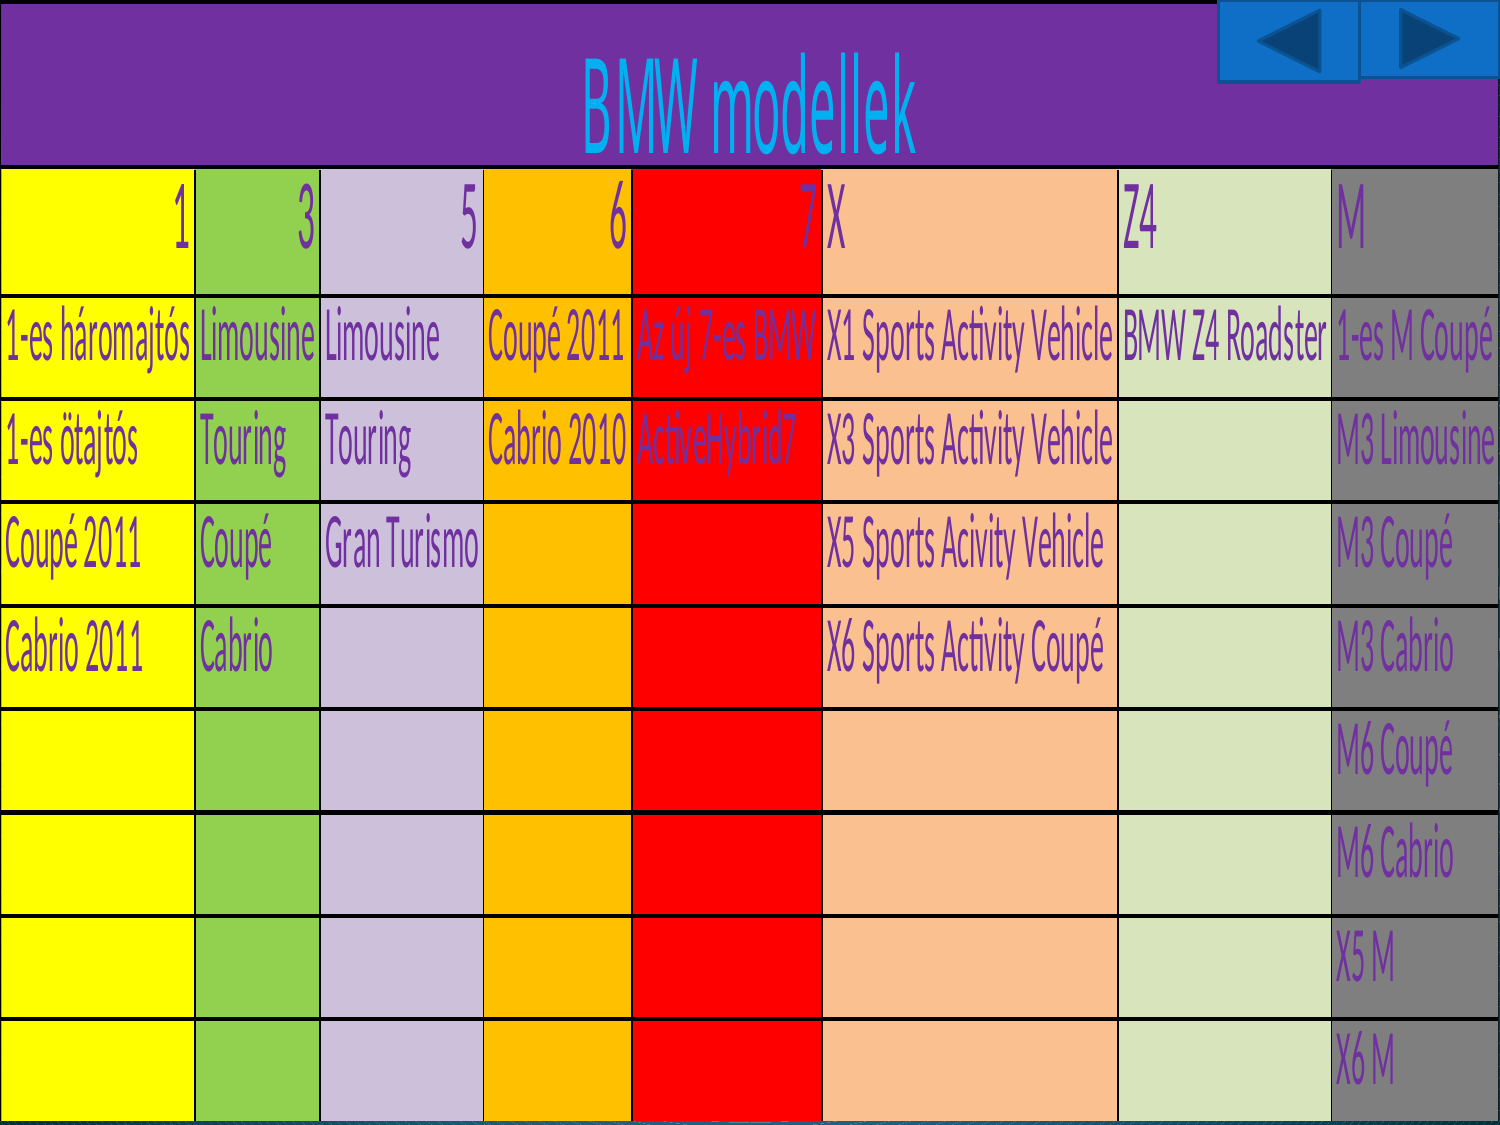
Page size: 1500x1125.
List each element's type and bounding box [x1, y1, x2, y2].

text_box [0, 0, 1500, 1125]
